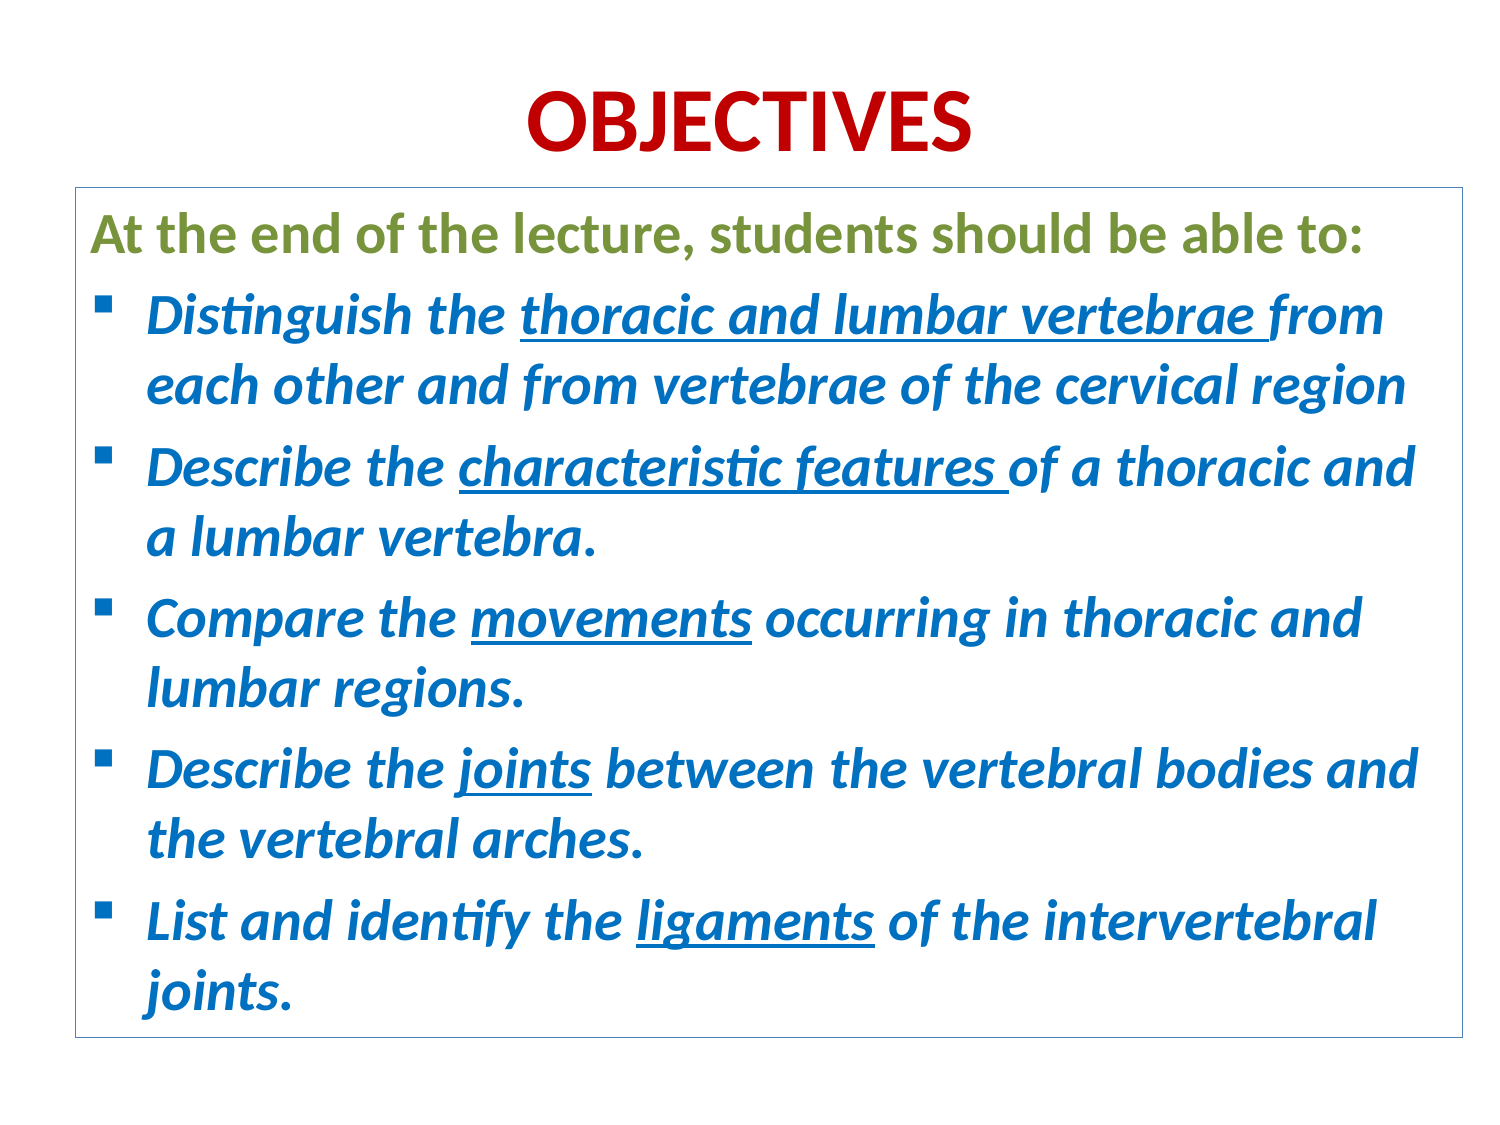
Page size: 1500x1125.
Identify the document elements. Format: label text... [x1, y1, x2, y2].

list At the end of the lecture, students should be able to: Distinguish the thoracic and lumbar vertebrae from each other and from vertebrae of the cervical region Describe the characteristic features of a thoracic and a lumbar vertebra. Compare the movements occurring in thoracic and lumbar regions. Describe the joints between the vertebral bodies and the vertebral arches. List and identify the ligaments of the intervertebral joints. [75, 187, 1463, 1038]
title OBJECTIVES [75, 37, 1425, 187]
